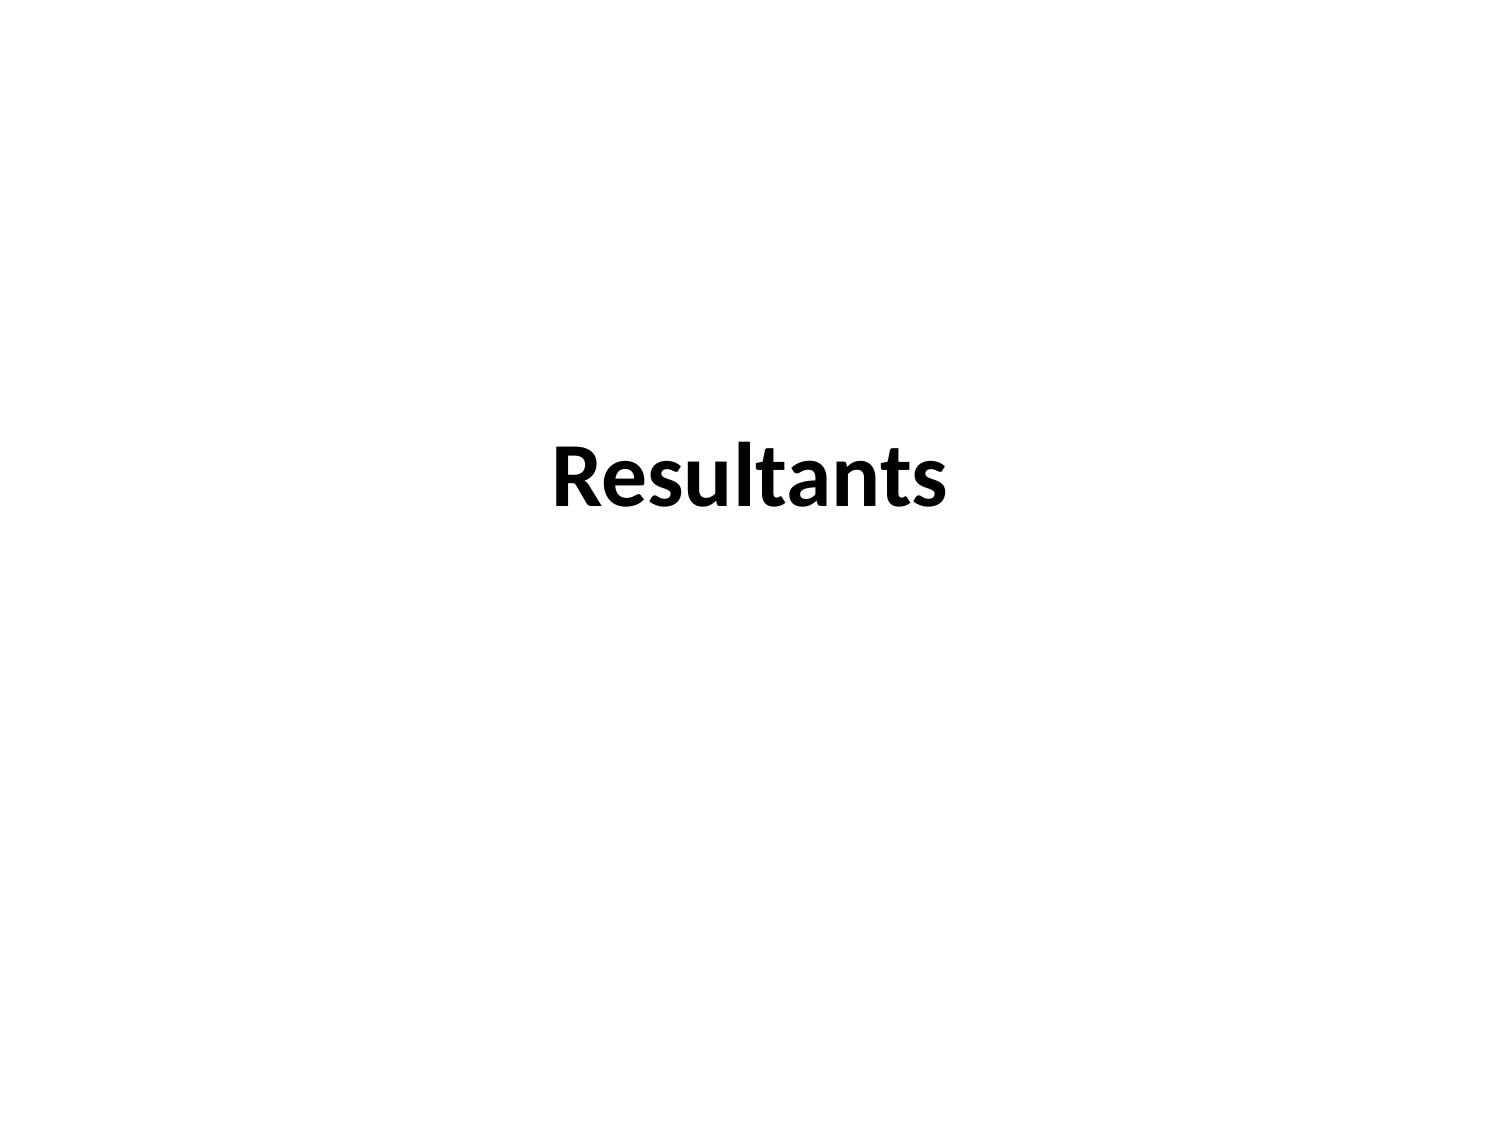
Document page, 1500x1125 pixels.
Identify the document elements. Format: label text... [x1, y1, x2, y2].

title Resultants [112, 349, 1388, 591]
